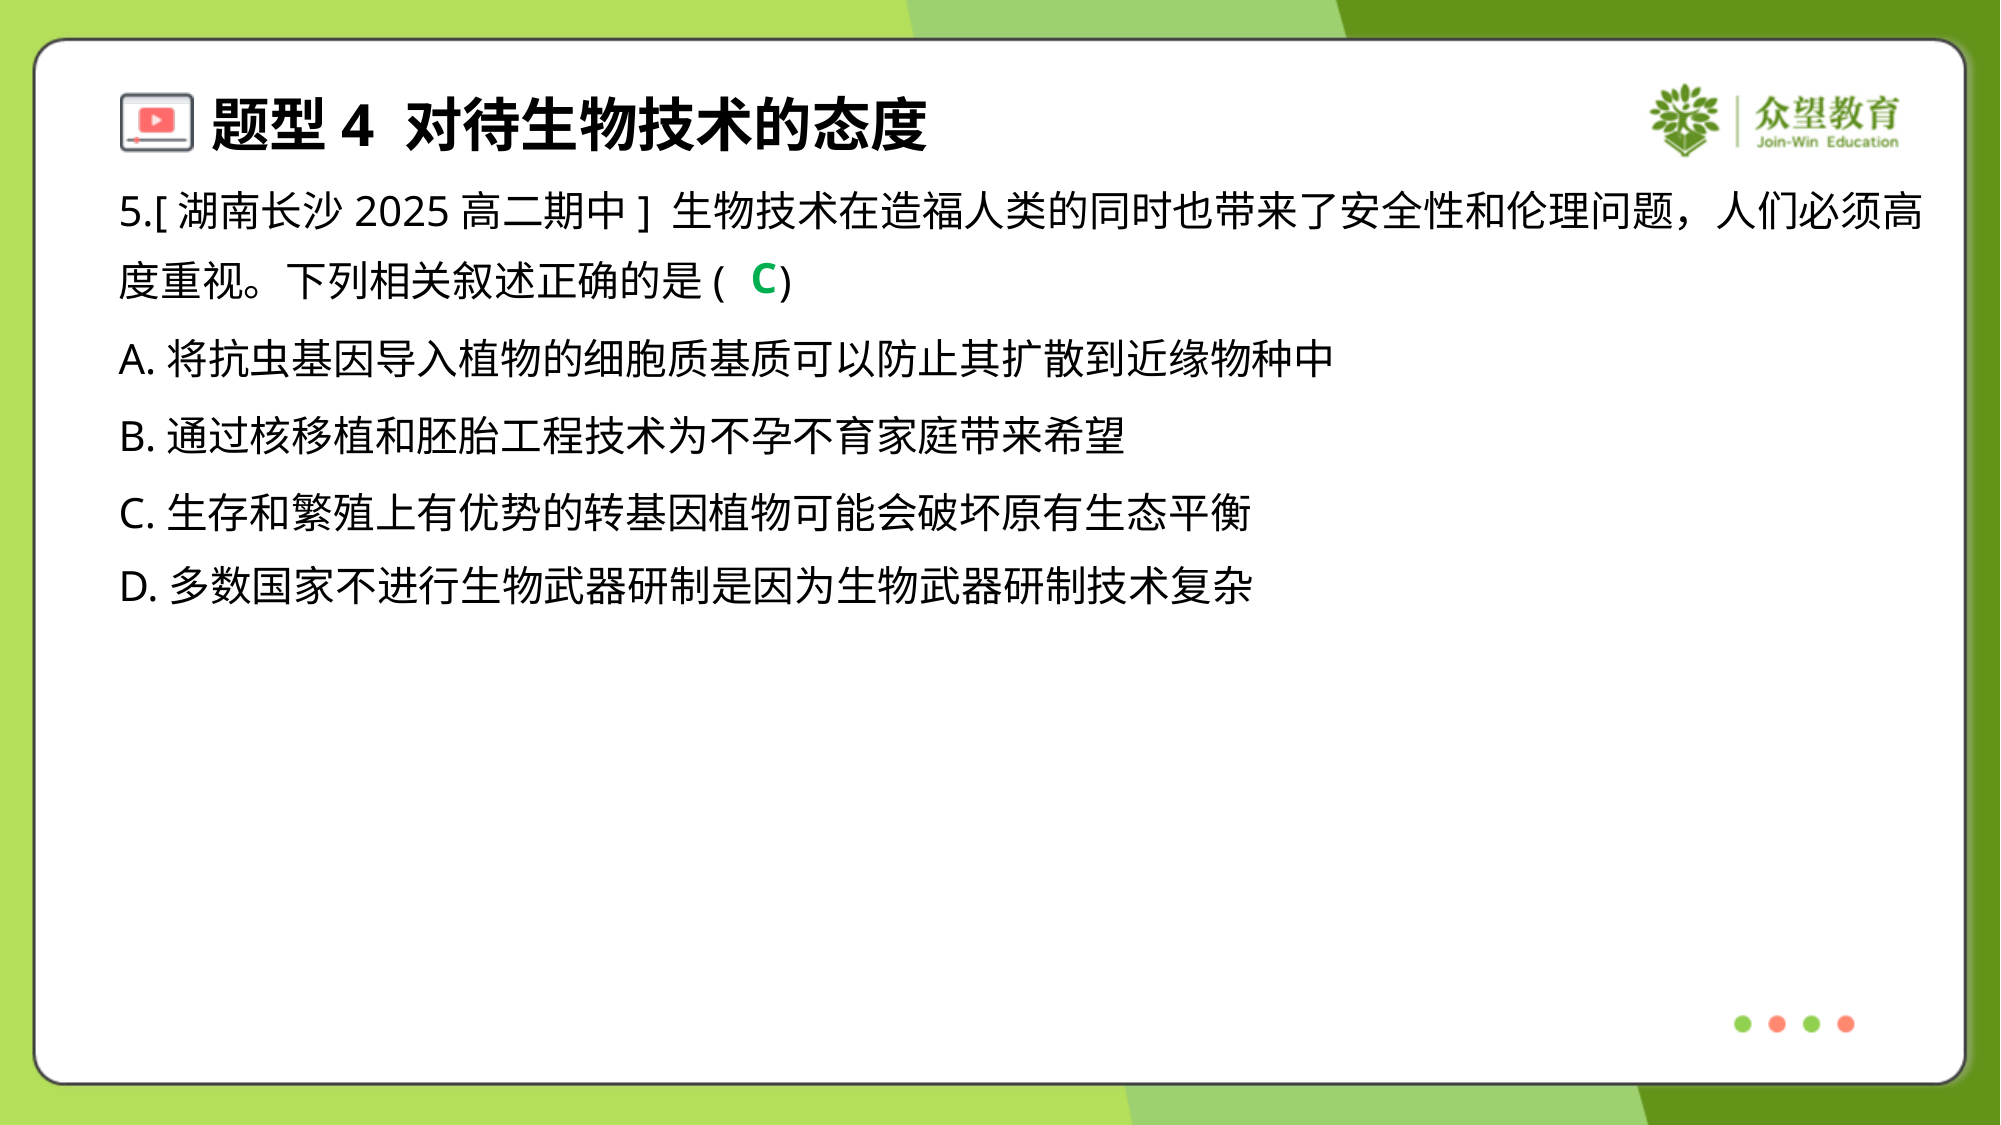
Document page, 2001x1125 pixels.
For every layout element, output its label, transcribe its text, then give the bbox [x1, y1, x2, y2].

text_box A.将抗虫基因导入植物的细胞质基质可以防止其扩散到近缘物种中 B.通过核移植和胚胎工程技术为不孕不育家庭带来希望 C.生存和繁殖上有优势的转基因植物可能会破坏原有生态平衡 D.多数国家不进行生物武器研制是因为生物武器研制技术复杂 [118, 307, 1883, 603]
text_box C [734, 231, 793, 296]
text_box 5.[湖南长沙2025高二期中] 生物技术在造福人类的同时也带来了安全性和伦理问题，人们必须高 度重视。下列相关叙述正确的是( ) [118, 159, 1883, 298]
picture [0, 0, 2000, 1125]
